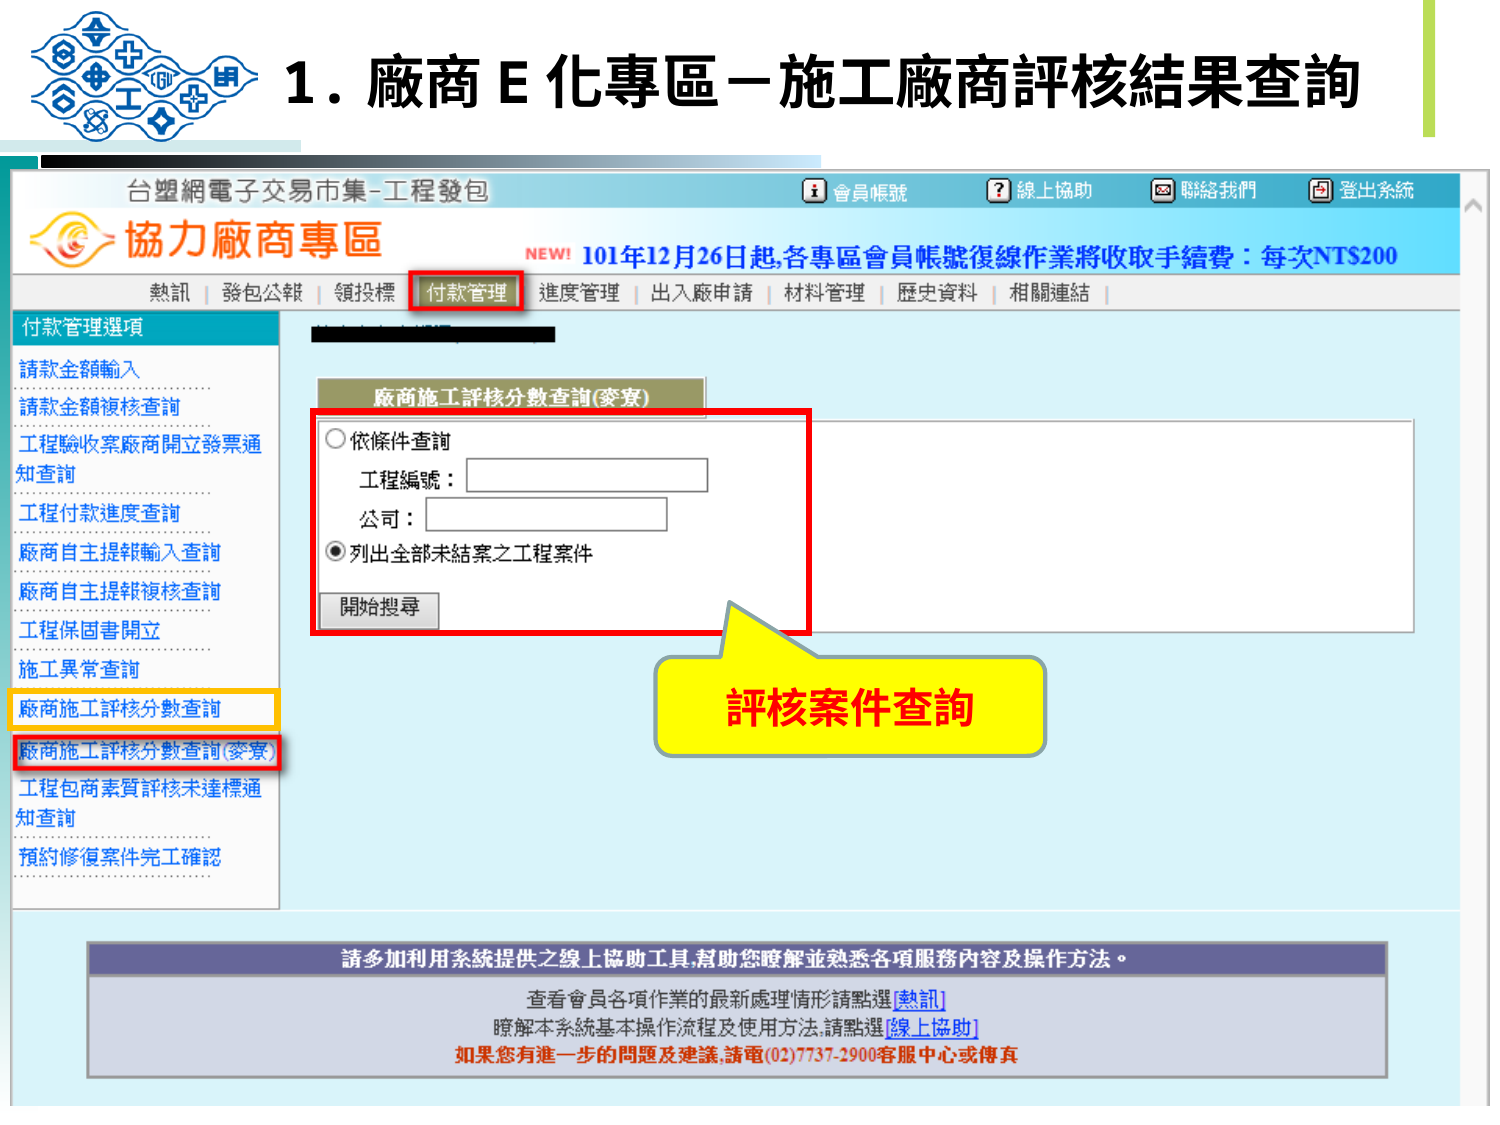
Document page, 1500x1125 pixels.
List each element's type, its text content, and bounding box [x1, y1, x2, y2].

picture [25, 8, 263, 145]
text_box 1.廠商E化專區－施工廠商評核結果查詢 [267, 0, 1471, 161]
picture [9, 168, 1490, 1107]
